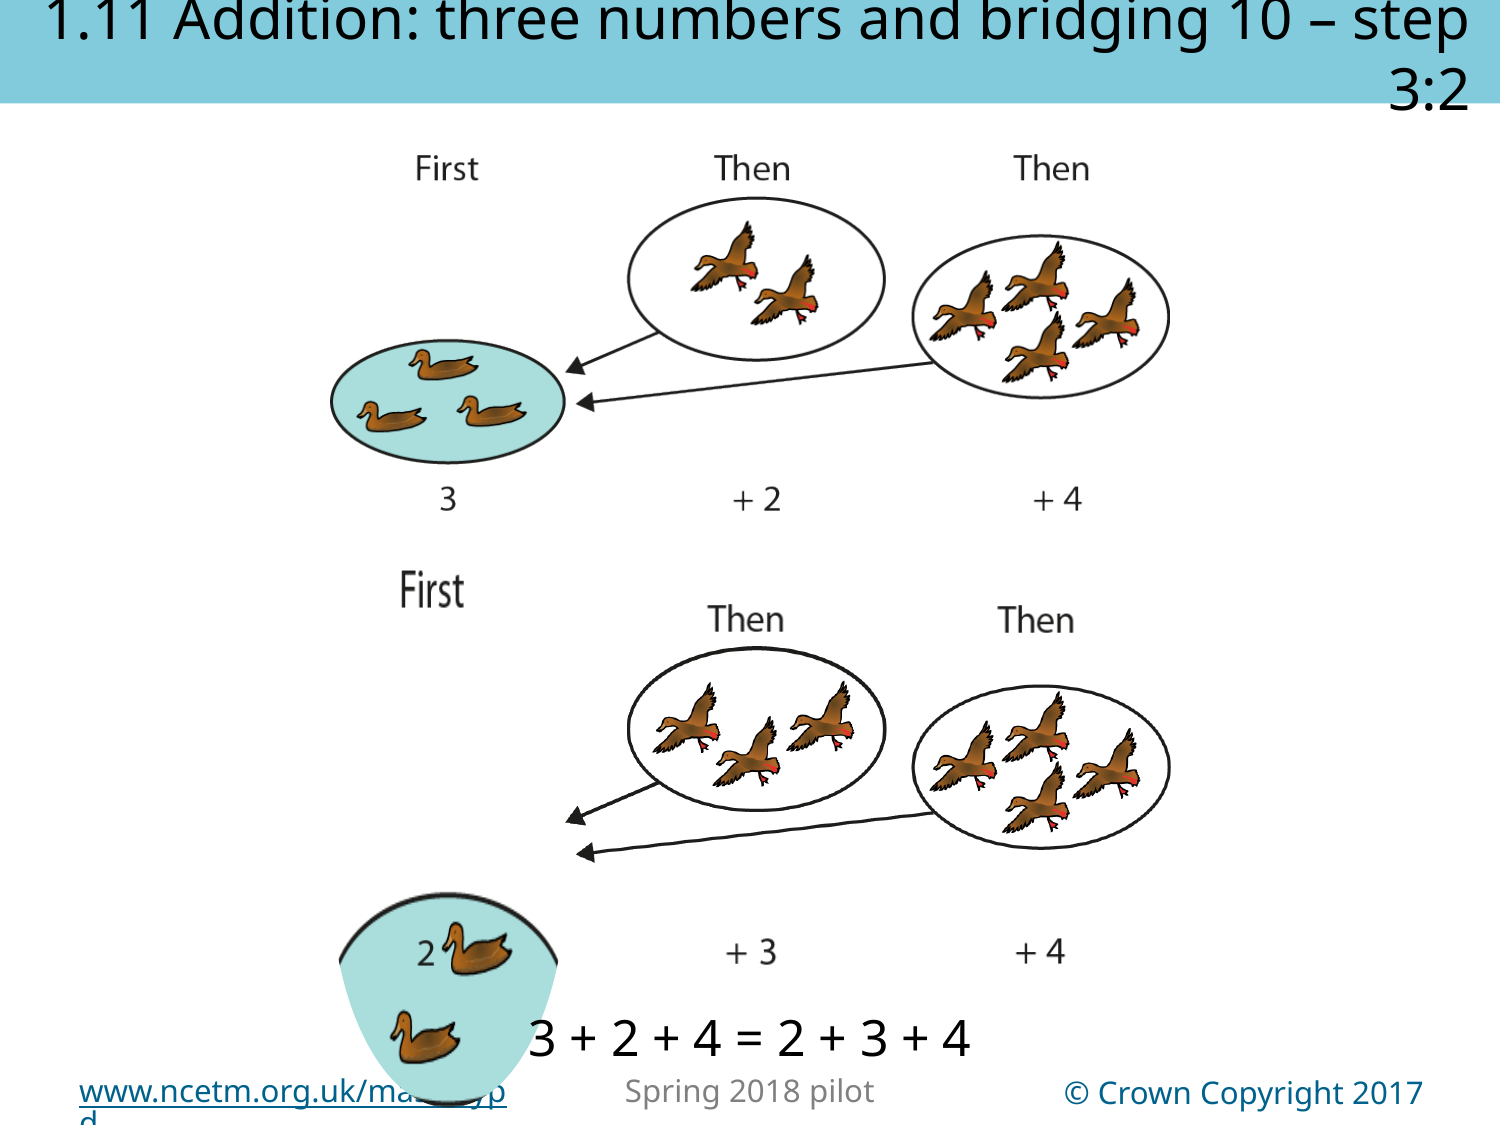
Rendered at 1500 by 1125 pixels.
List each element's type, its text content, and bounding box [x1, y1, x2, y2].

picture [908, 597, 1171, 638]
picture [330, 149, 1170, 520]
picture [994, 927, 1080, 973]
picture [330, 562, 1175, 1108]
list 1.11 Addition: three numbers and bridging 10 – step 3:2 [0, 0, 1500, 104]
text_box 3 + 2 + 4 = 2 + 3 + 4 [572, 999, 1019, 1075]
picture [716, 931, 800, 973]
